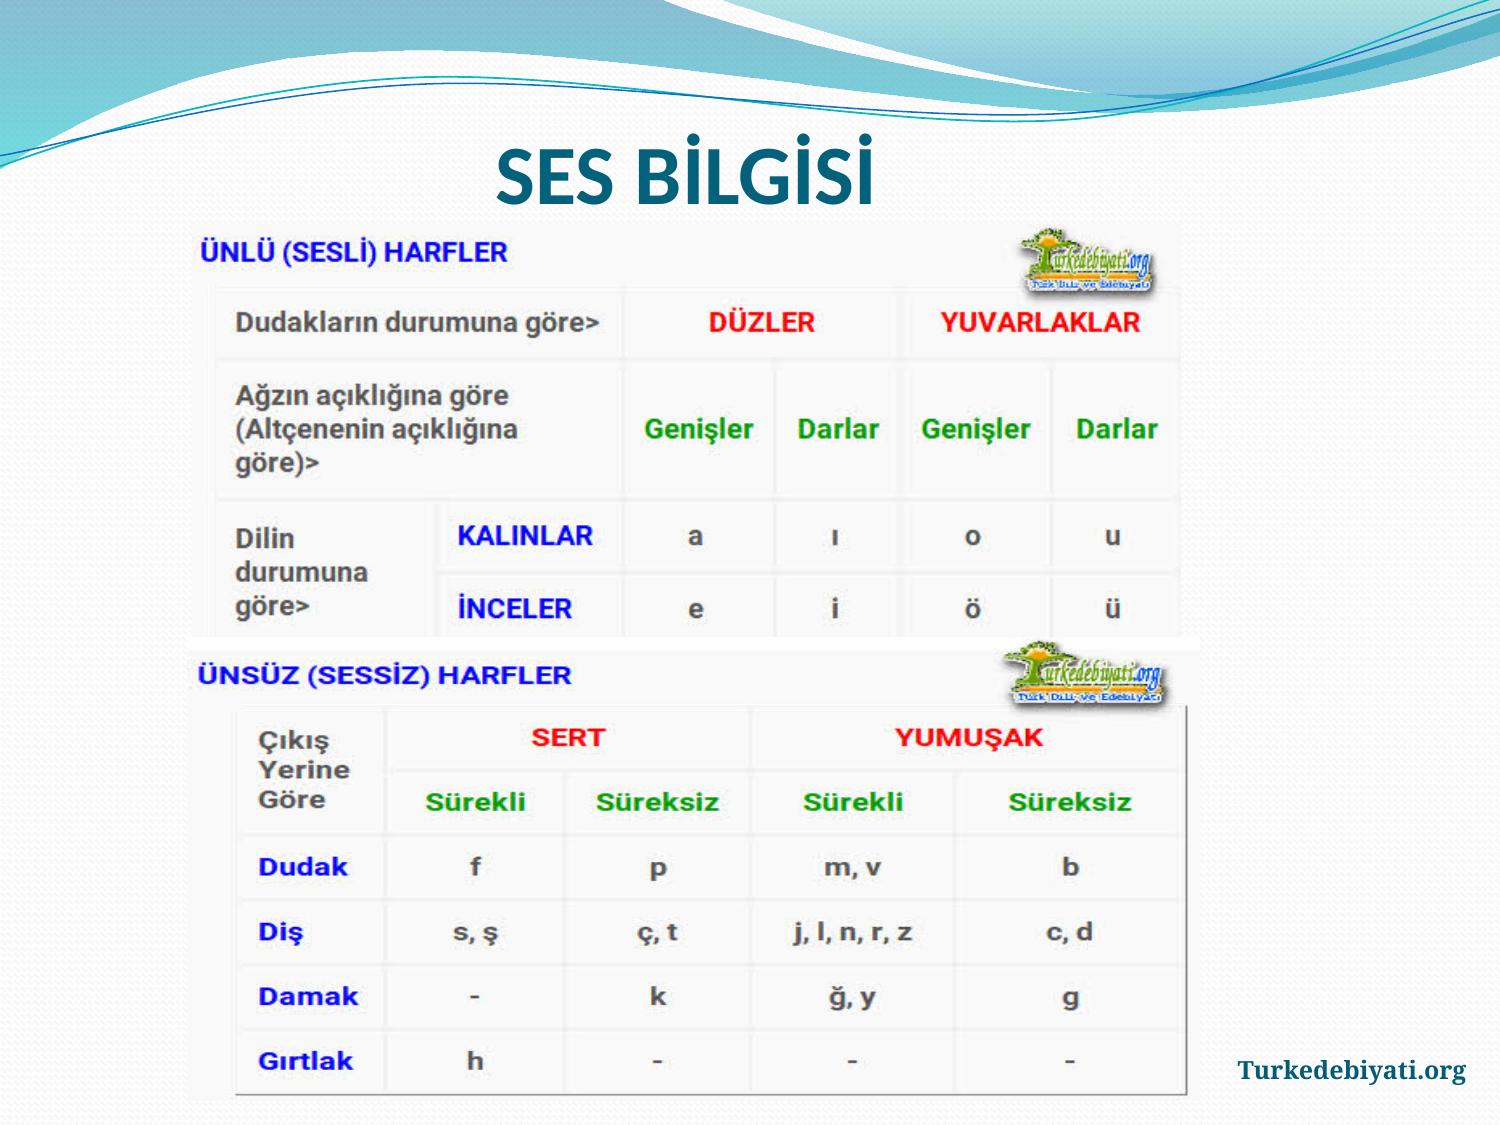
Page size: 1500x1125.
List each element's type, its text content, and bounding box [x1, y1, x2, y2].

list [192, 224, 1181, 636]
footer Turkedebiyati.org [1237, 1025, 1488, 1085]
picture [187, 637, 1201, 1101]
title SES BİLGİSİ [67, 112, 1306, 222]
